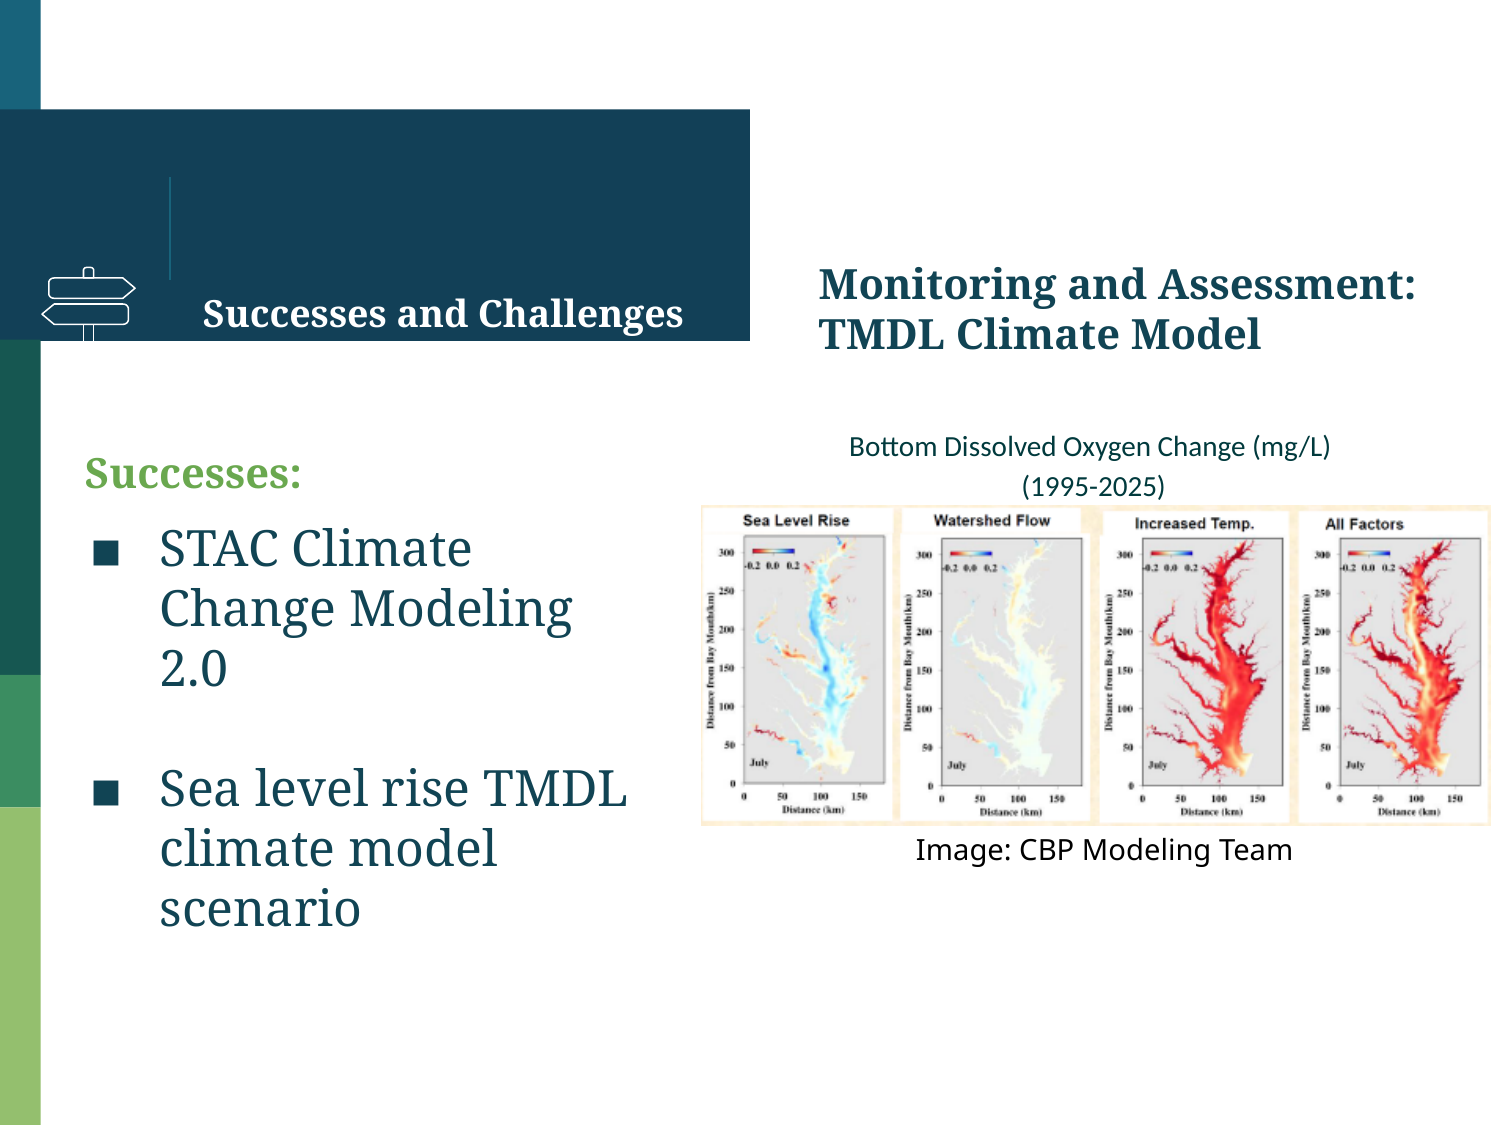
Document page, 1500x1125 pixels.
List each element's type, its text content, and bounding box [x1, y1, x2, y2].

text_box Bottom Dissolved Oxygen Change (mg/L) (1995-2025) [815, 407, 1372, 483]
picture [701, 504, 1491, 826]
list Successes: STAC Climate Change Modeling 2.0 Sea level rise TMDL climate model scenario [69, 431, 665, 907]
text_box Monitoring and Assessment: TMDL Climate Model [803, 242, 1451, 385]
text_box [41, 267, 136, 364]
text_box Image: CBP Modeling Team [845, 834, 1372, 892]
title Successes and Challenges [187, 227, 715, 397]
